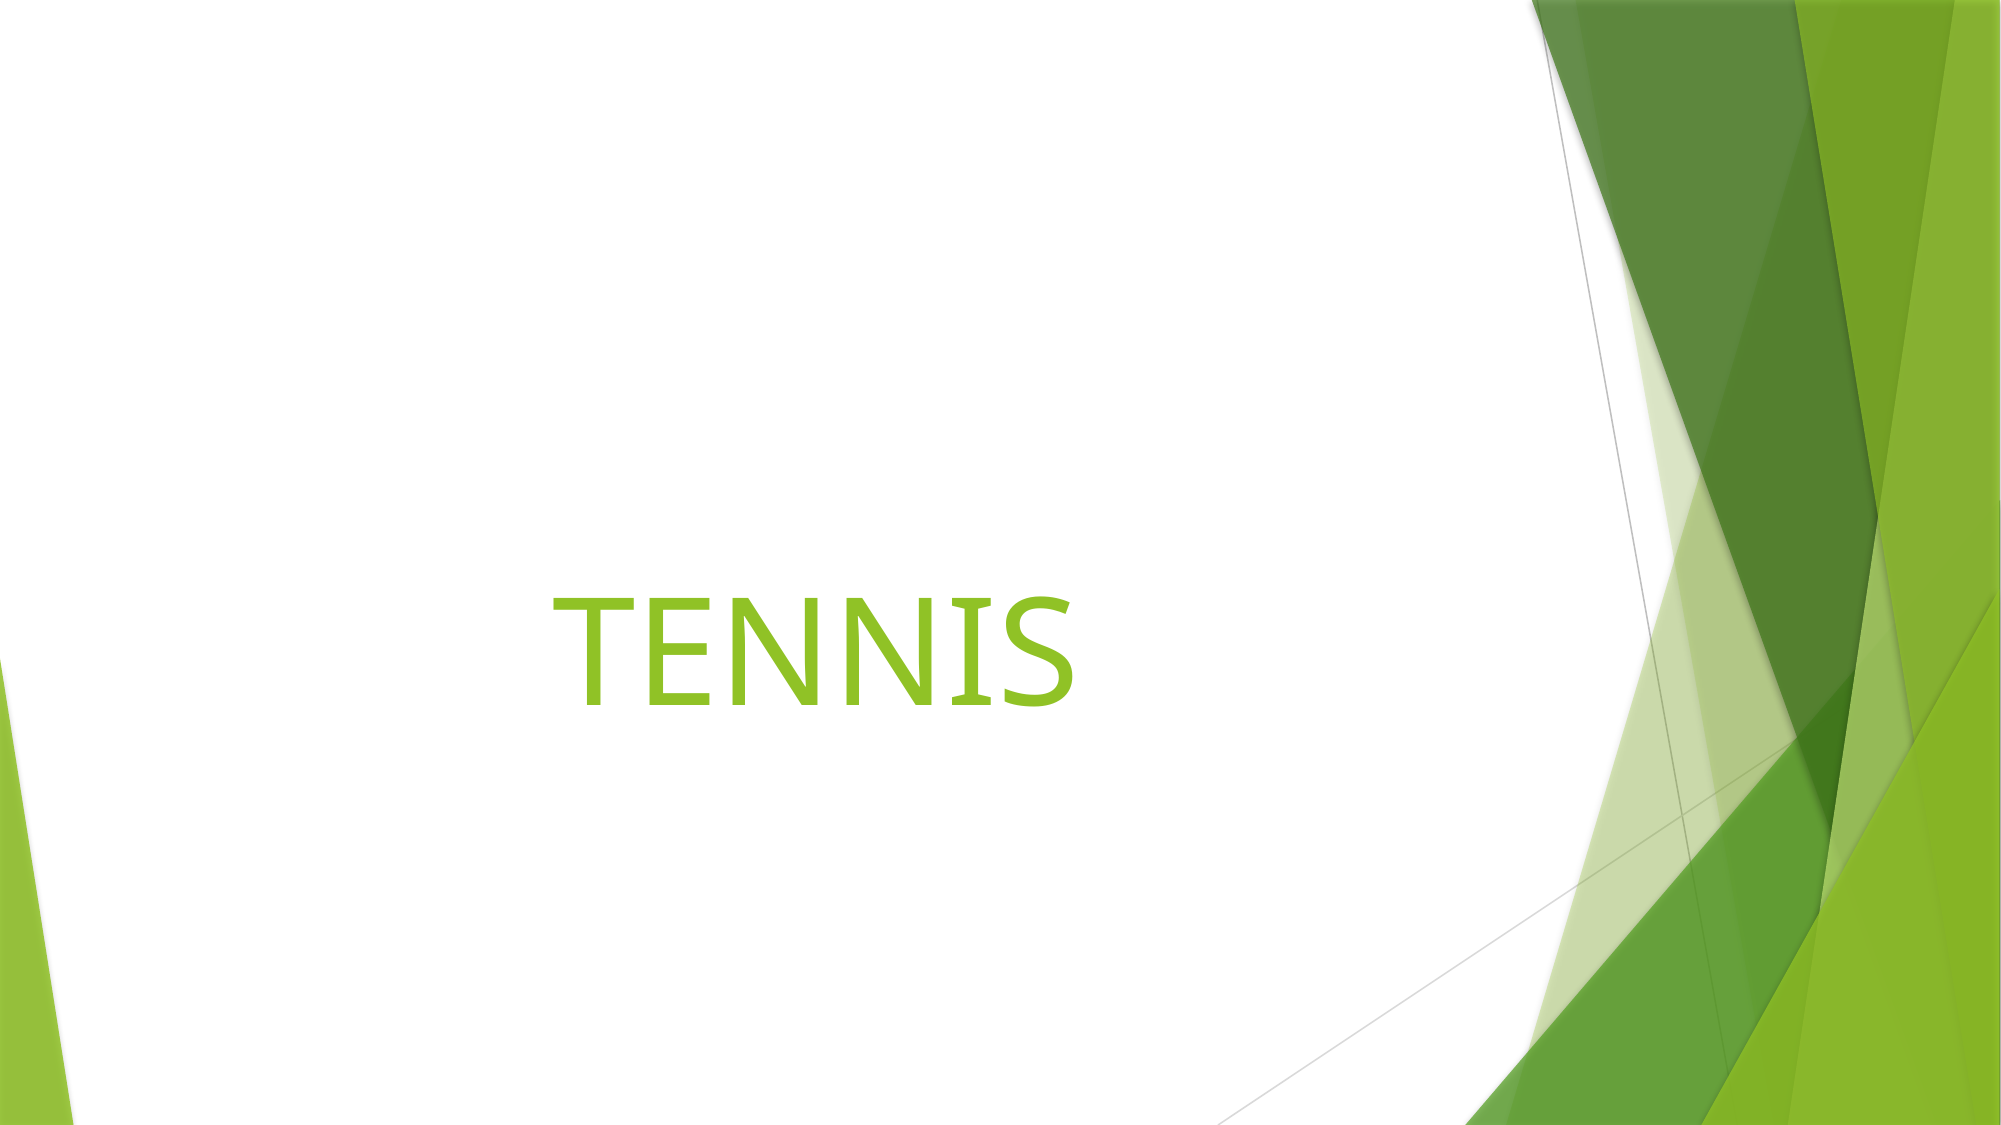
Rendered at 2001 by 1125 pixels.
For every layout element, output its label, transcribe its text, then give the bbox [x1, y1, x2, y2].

title TENNIS [111, 443, 1522, 743]
